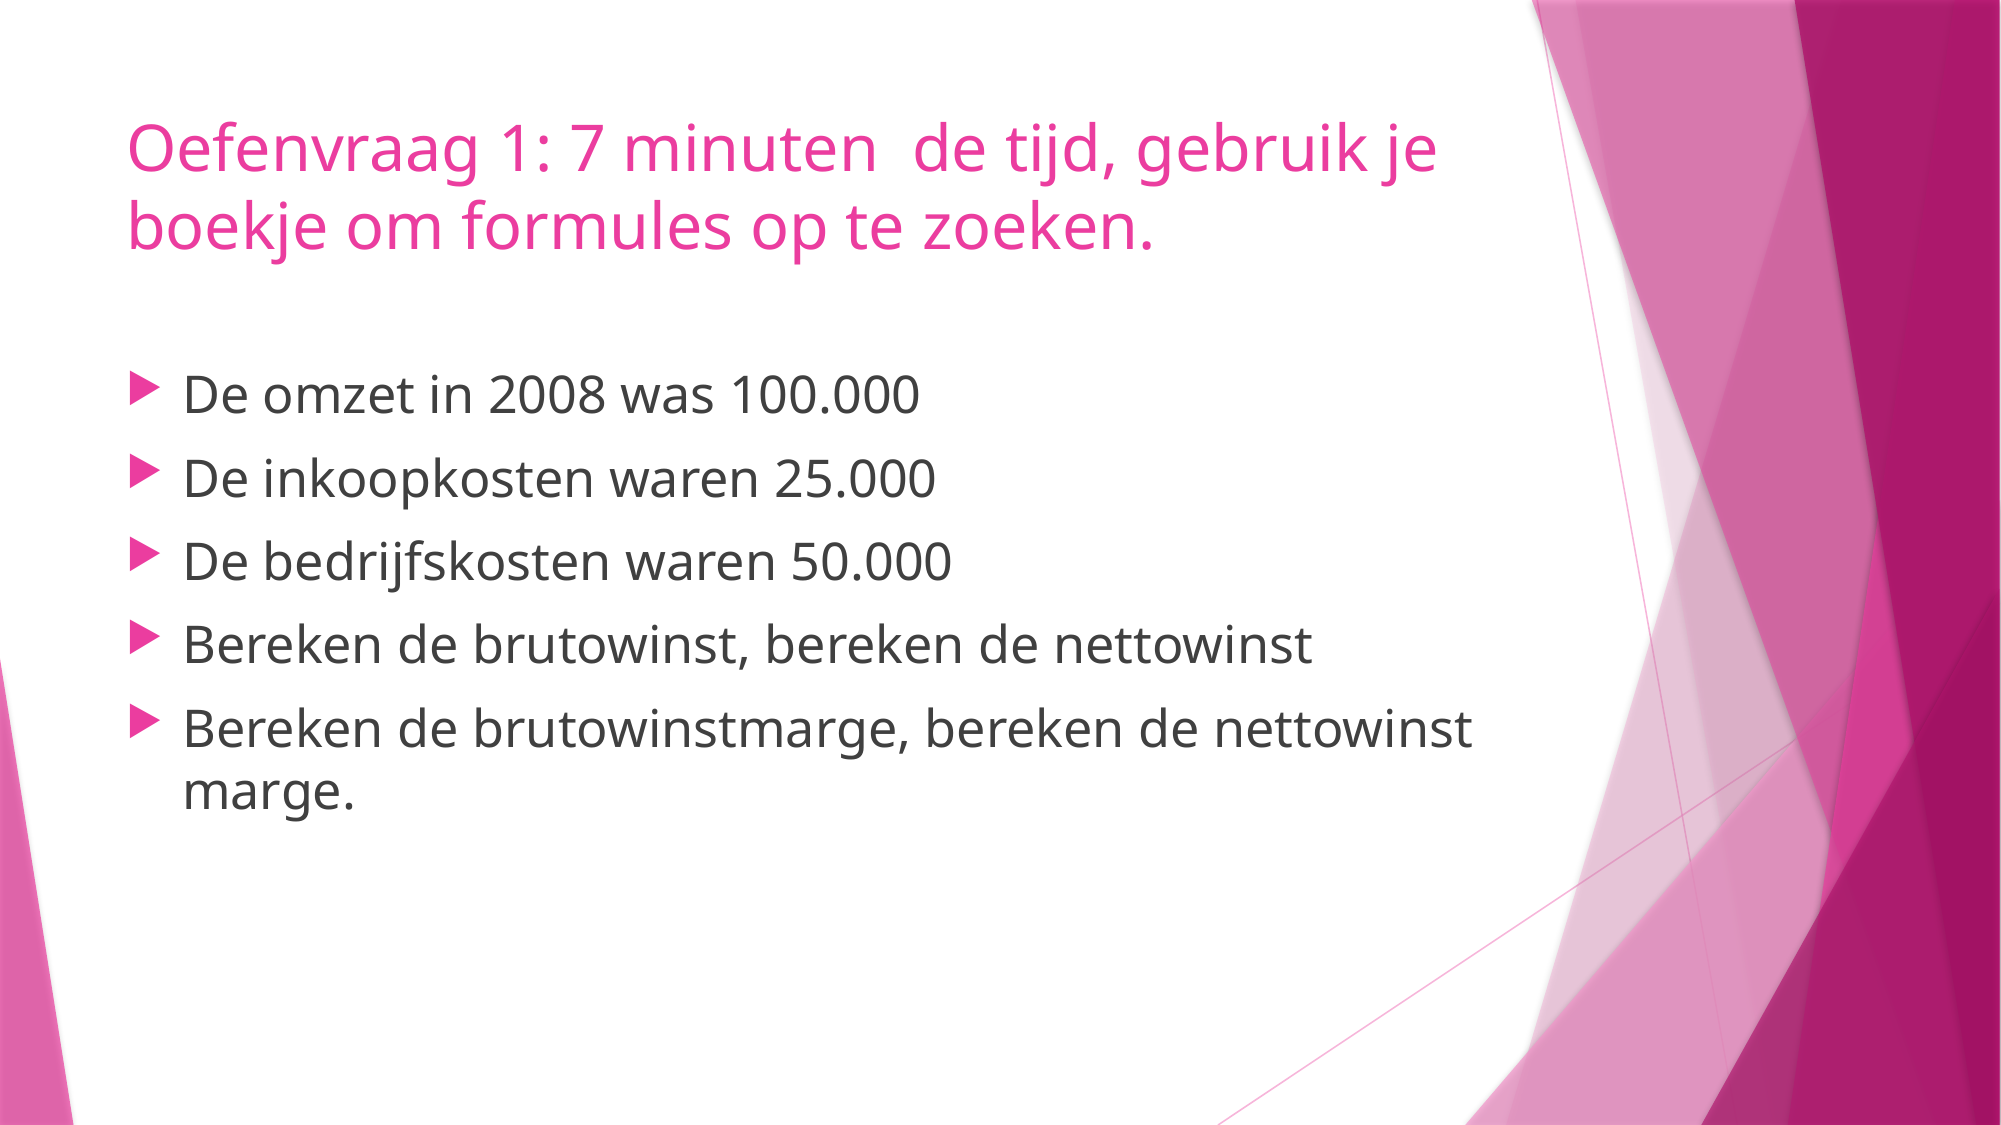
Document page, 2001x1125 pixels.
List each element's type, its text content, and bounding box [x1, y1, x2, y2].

title Oefenvraag 1: 7 minuten de tijd, gebruik je boekje om formules op te zoeken. [111, 99, 1522, 317]
list De omzet in 2008 was 100.000 De inkoopkosten waren 25.000 De bedrijfskosten waren 50.000 Bereken de brutowinst, bereken de nettowinst Bereken de brutowinstmarge, bereken de nettowinst marge. [111, 354, 1522, 992]
